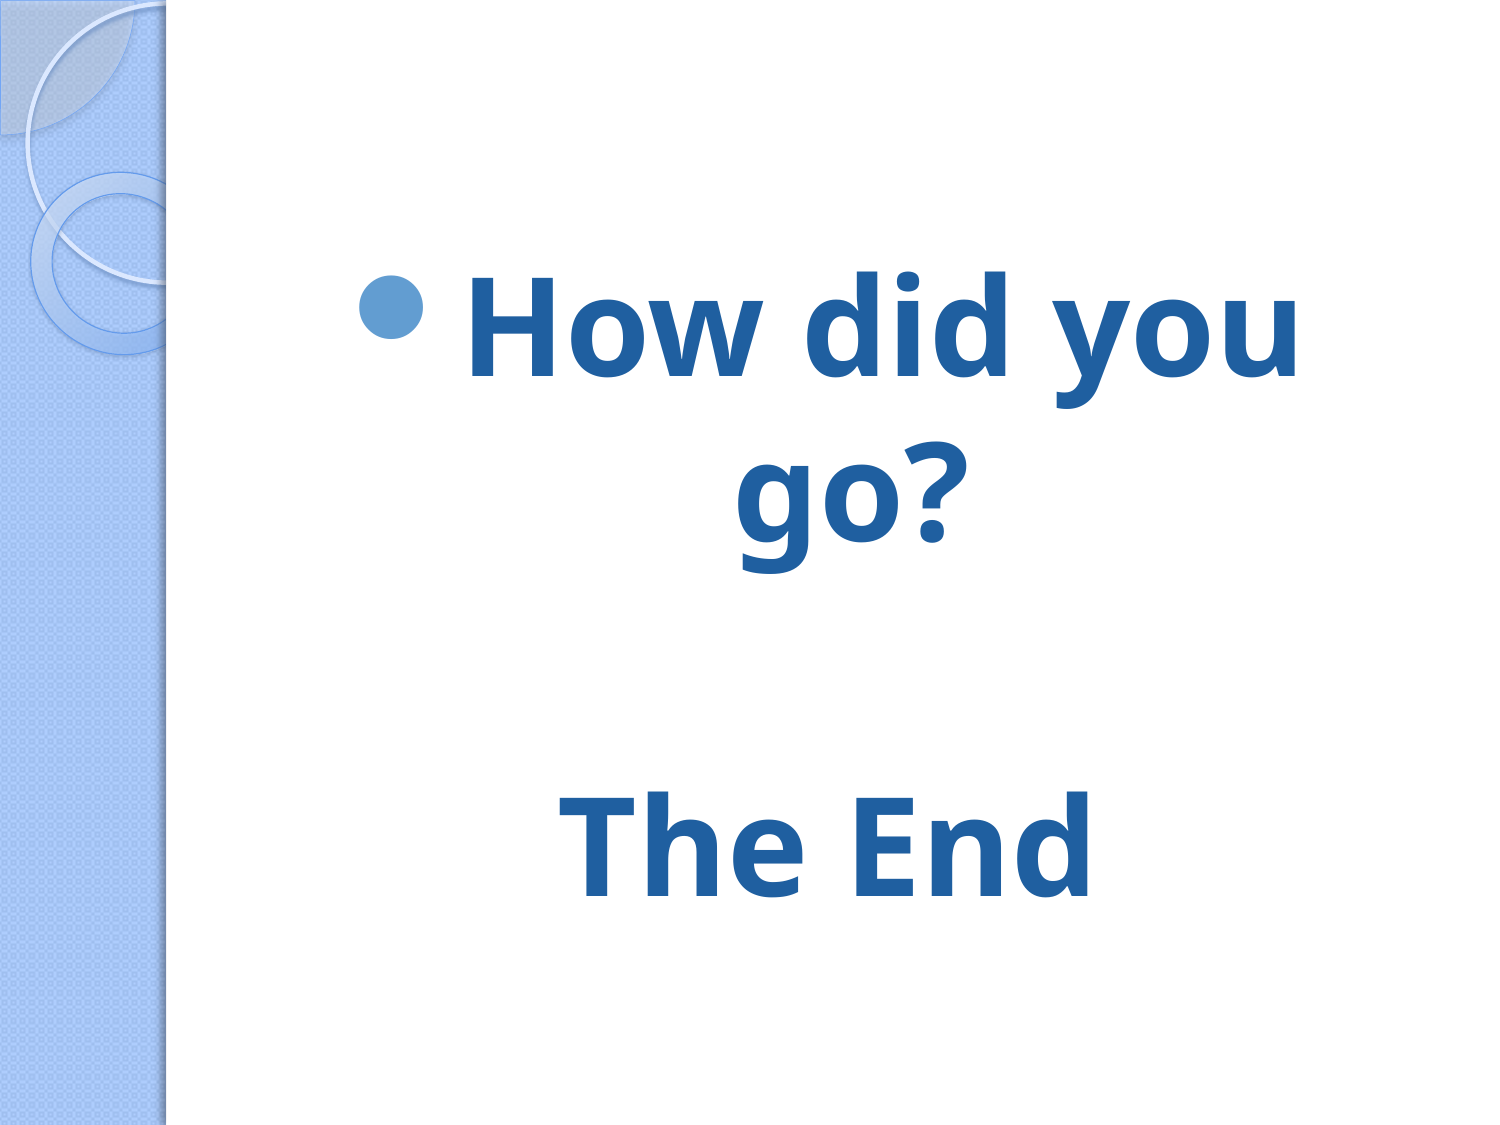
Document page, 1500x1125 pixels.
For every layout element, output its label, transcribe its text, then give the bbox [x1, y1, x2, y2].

list How did you go? The End [206, 231, 1437, 1025]
